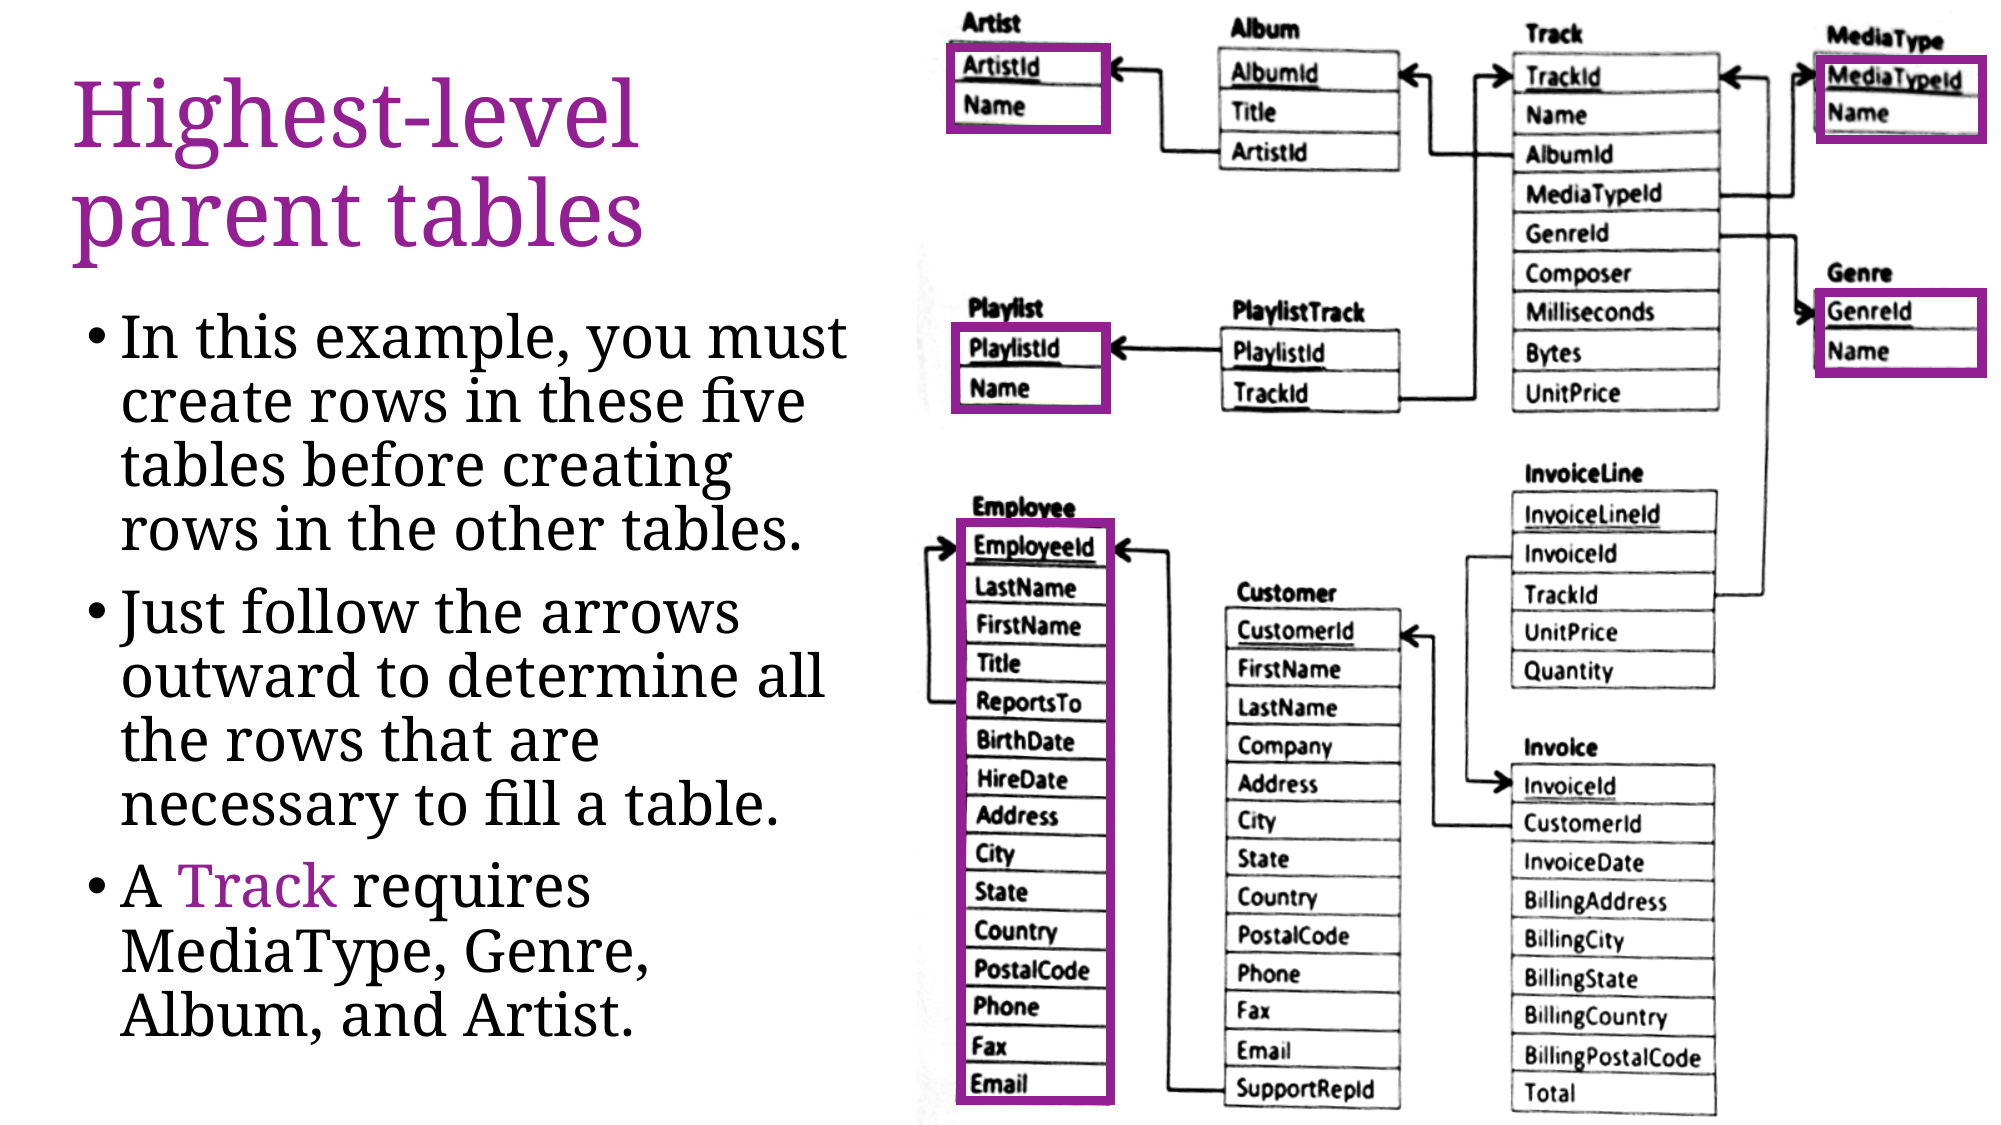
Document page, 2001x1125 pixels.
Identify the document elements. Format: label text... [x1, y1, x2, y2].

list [917, 0, 2000, 1125]
list In this example, you must create rows in these five tables before creating rows in the other tables. Just follow the arrows outward to determine all the rows that are necessary to fill a table. A Track requires MediaType, Genre, Album, and Artist. [71, 299, 878, 1073]
title Highest-level parent tables [56, 59, 878, 275]
